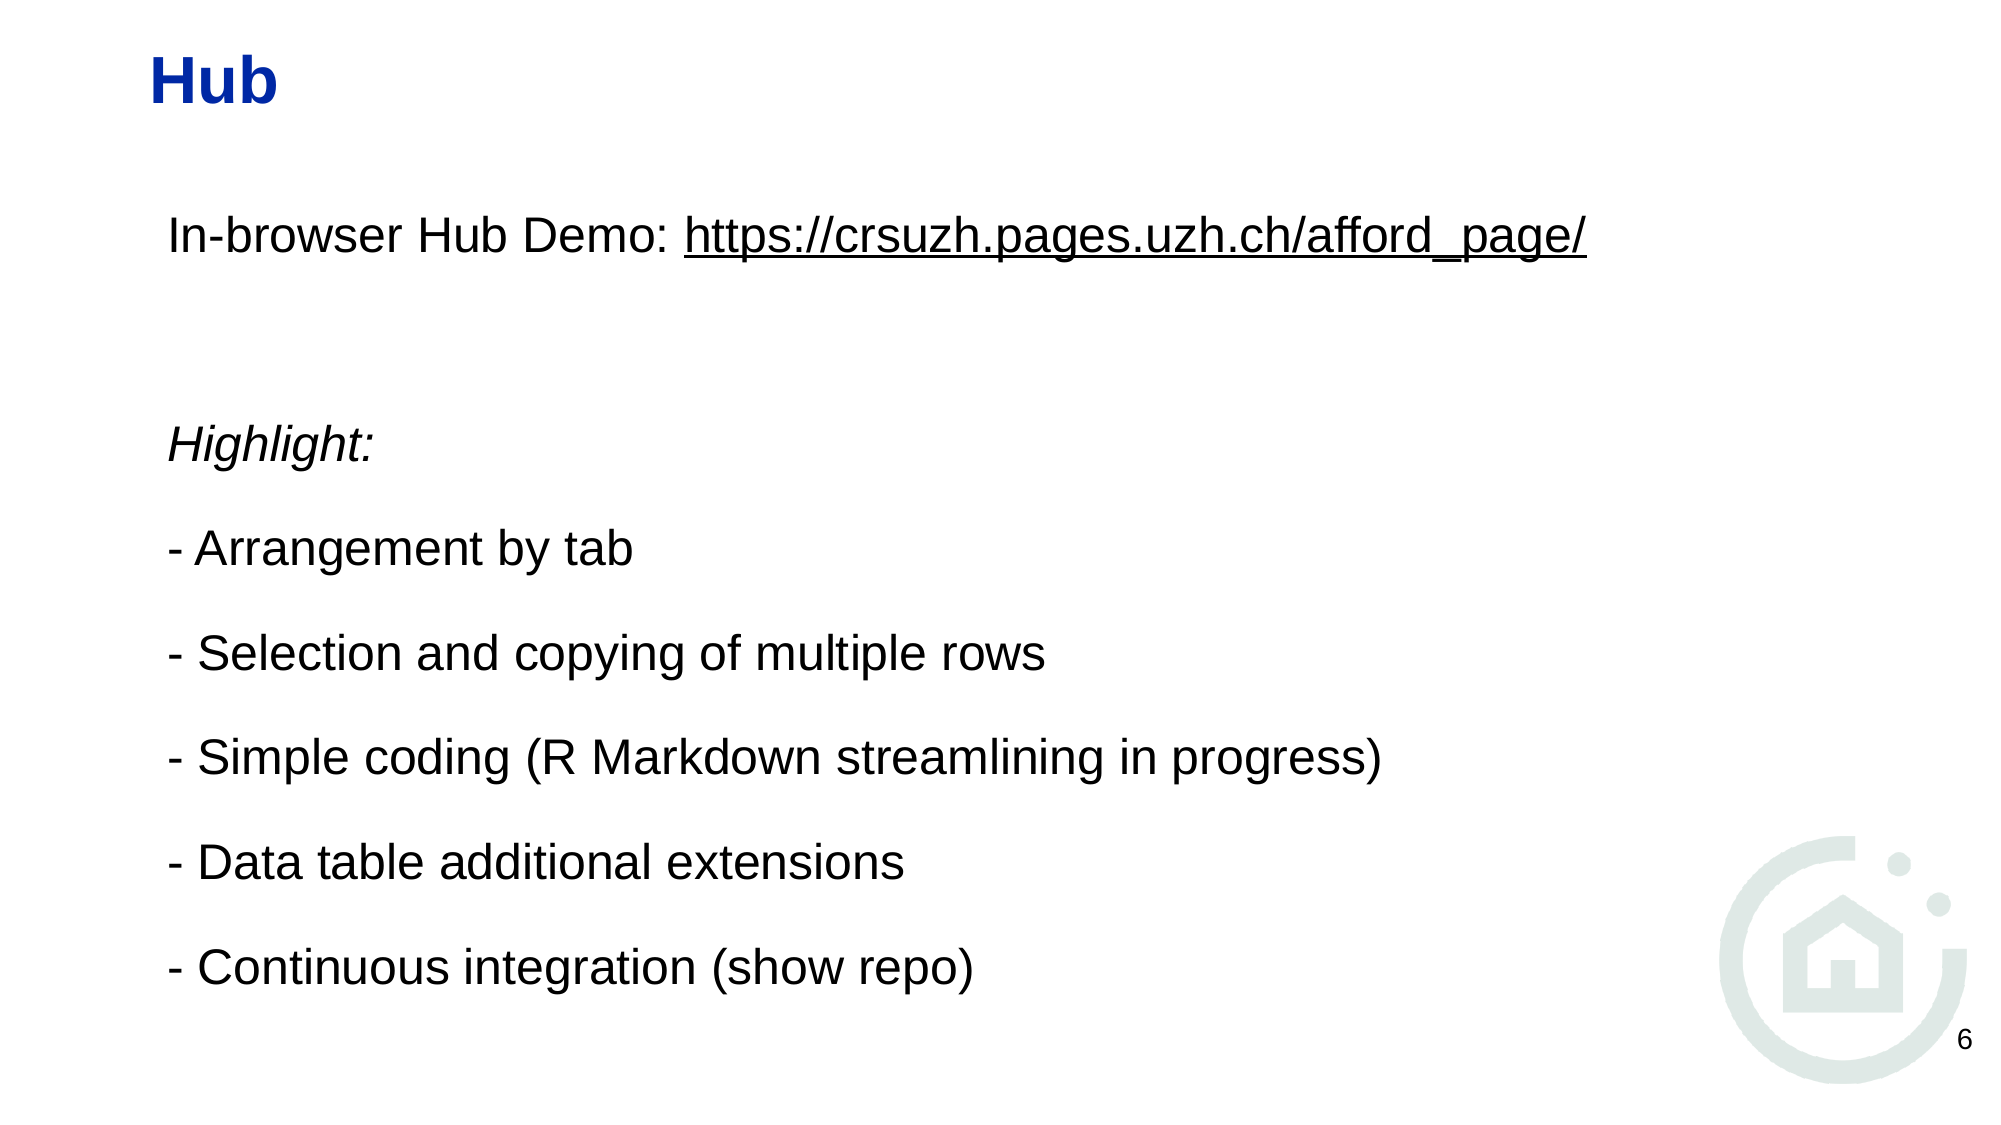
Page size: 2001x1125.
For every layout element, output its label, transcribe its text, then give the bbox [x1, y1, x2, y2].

title Hub [149, 31, 1851, 132]
picture [1708, 828, 1993, 1095]
list In-browser Hub Demo: https://crsuzh.pages.uzh.ch/afford_page/ Highlight: - Arrangement by tab - Selection and copying of multiple rows - Simple coding (R Markdown streamlining in progress) - Data table additional extensions - Continuous integration (show repo) [149, 172, 1851, 987]
